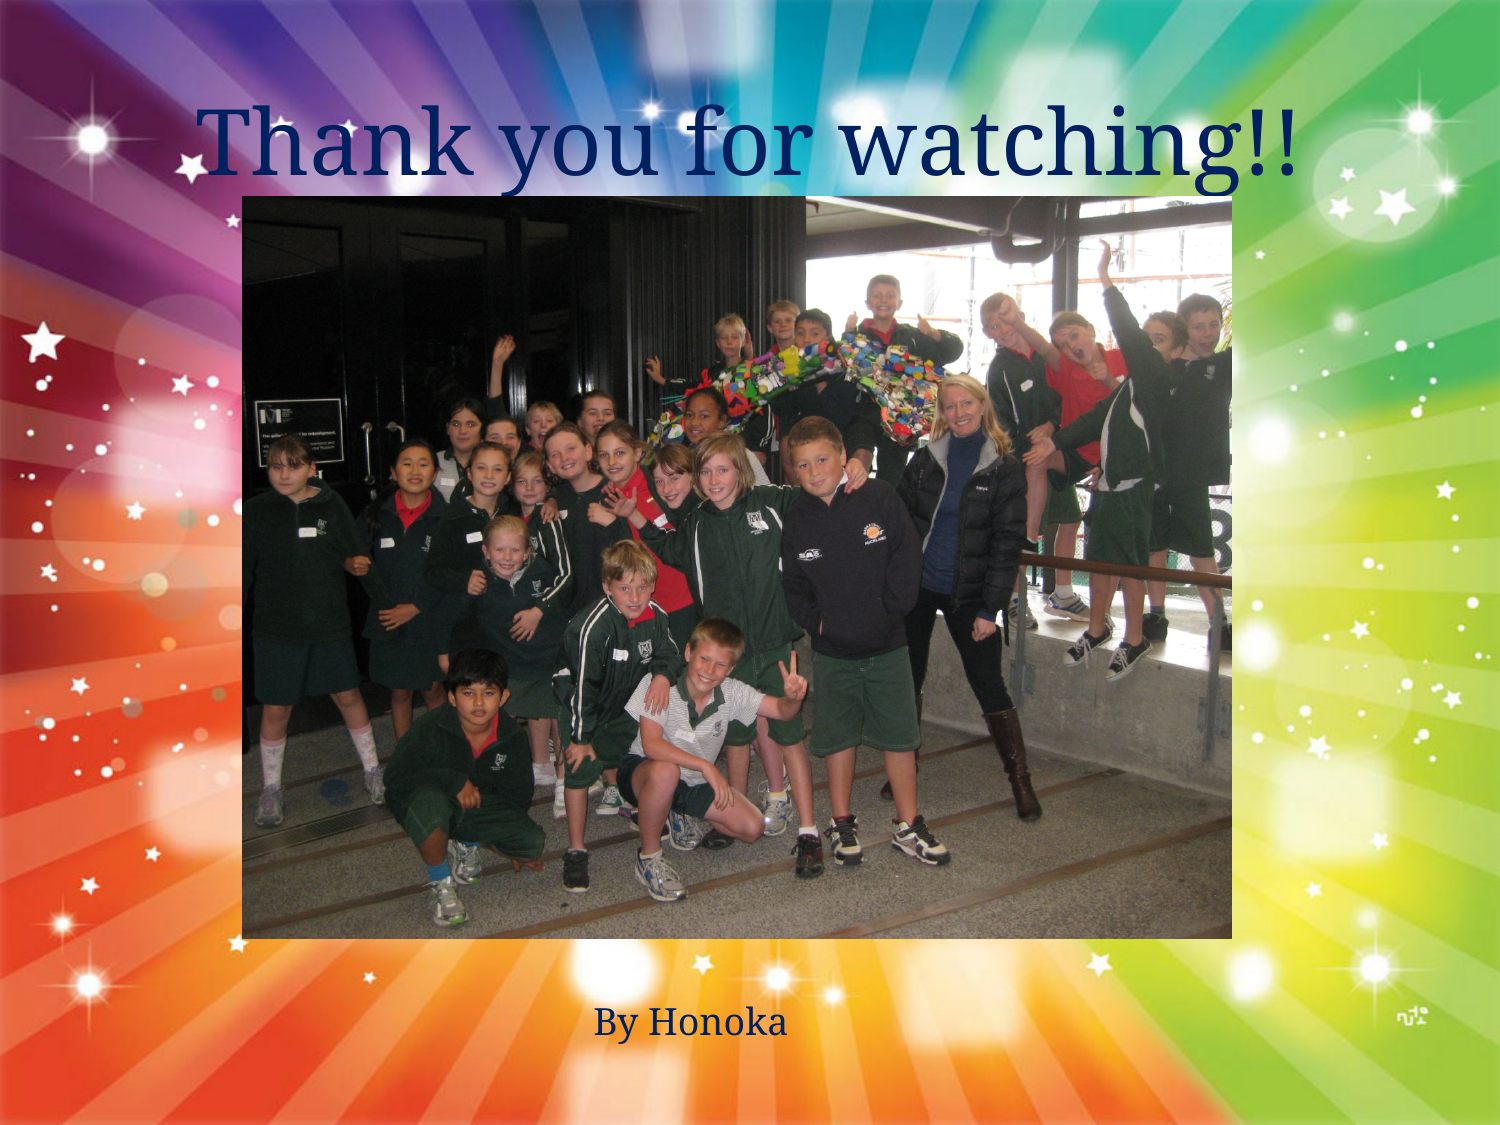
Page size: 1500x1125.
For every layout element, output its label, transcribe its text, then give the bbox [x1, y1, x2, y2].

picture [0, 0, 1500, 1125]
title Thank you for watching!! [75, 45, 1425, 233]
text_box By Honoka [242, 990, 1140, 1051]
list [241, 195, 1233, 939]
